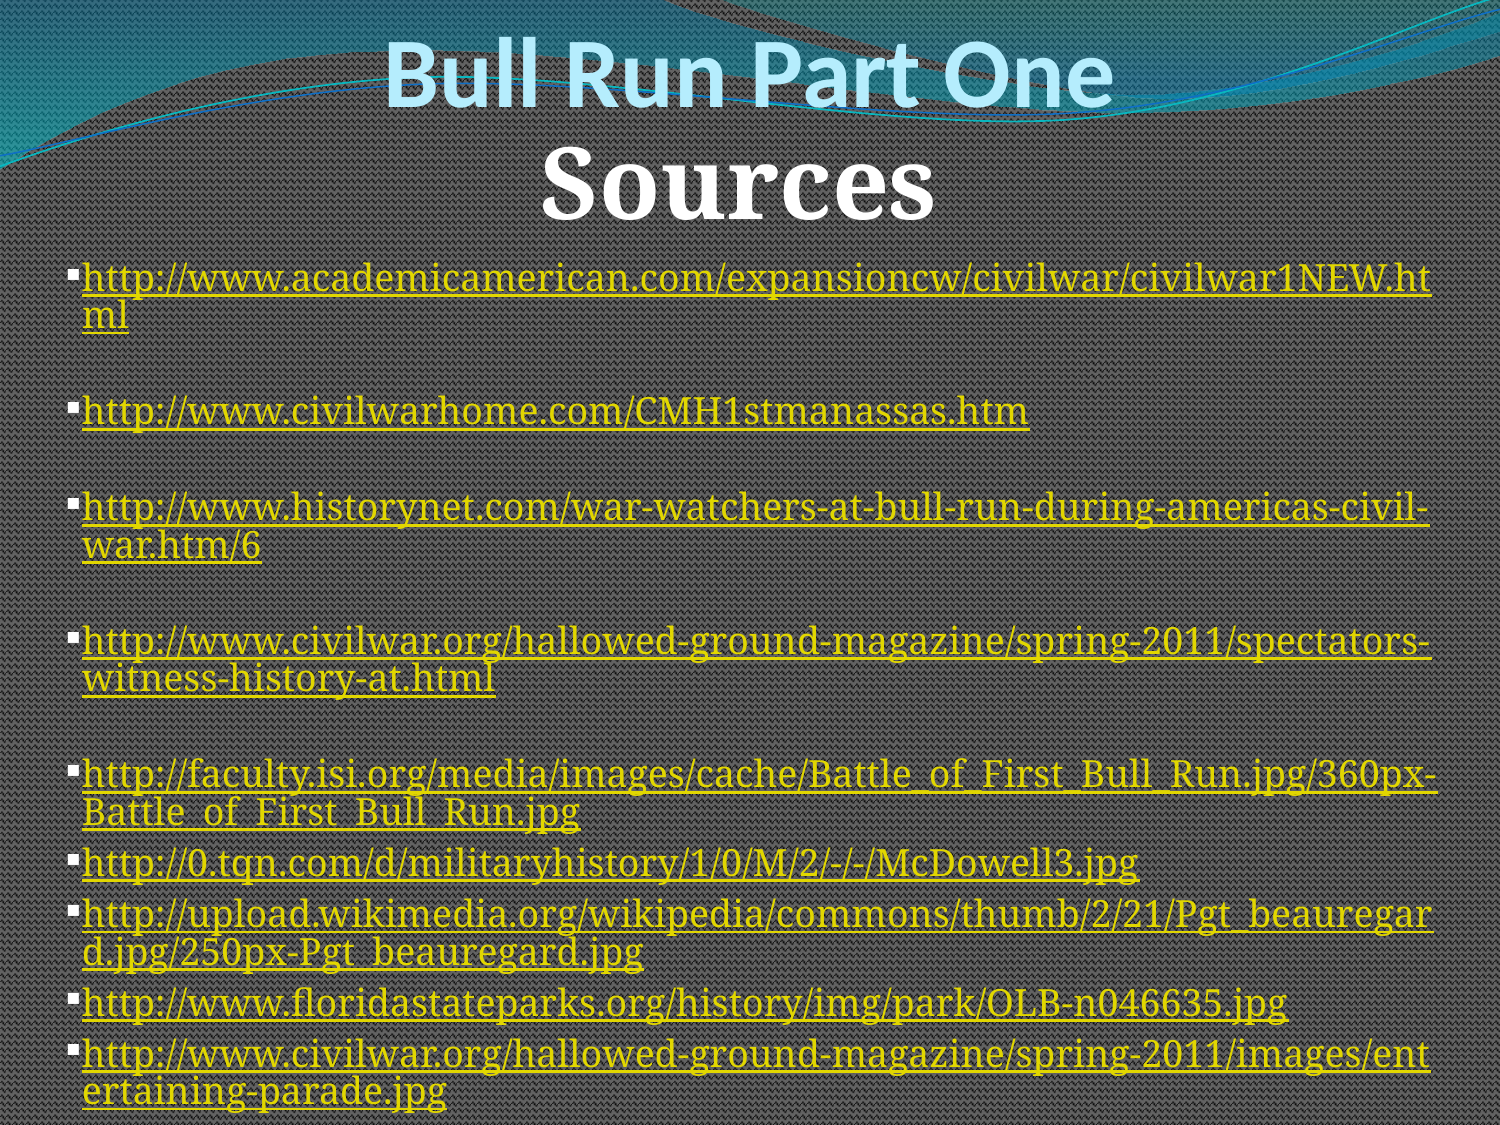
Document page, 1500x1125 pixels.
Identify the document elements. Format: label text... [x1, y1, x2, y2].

text_box Bull Run Part One [0, 0, 1500, 112]
text_box Sources [0, 112, 1500, 248]
text_box http://www.academicamerican.com/expansioncw/civilwar/civilwar1NEW.html http://www.civilwarhome.com/CMH1stmanassas.htm http://www.historynet.com/war-watchers-at-bull-run-during-americas-civil-war.htm/6 http://www.civilwar.org/hallowed-ground-magazine/spring-2011/spectators-witness-history-at.html http://faculty.isi.org/media/images/cache/Battle_of_First_Bull_Run.jpg/360px-Battle_of_First_Bull_Run.jpg http://0.tqn.com/d/militaryhistory/1/0/M/2/-/-/McDowell3.jpg http://upload.wikimedia.org/wikipedia/commons/thumb/2/21/Pgt_beauregard.jpg/250px-Pgt_beauregard.jpg http://www.floridastateparks.org/history/img/park/OLB-n046635.jpg http://www.civilwar.org/hallowed-ground-magazine/spring-2011/images/entertaining-parade.jpg [49, 246, 1463, 946]
